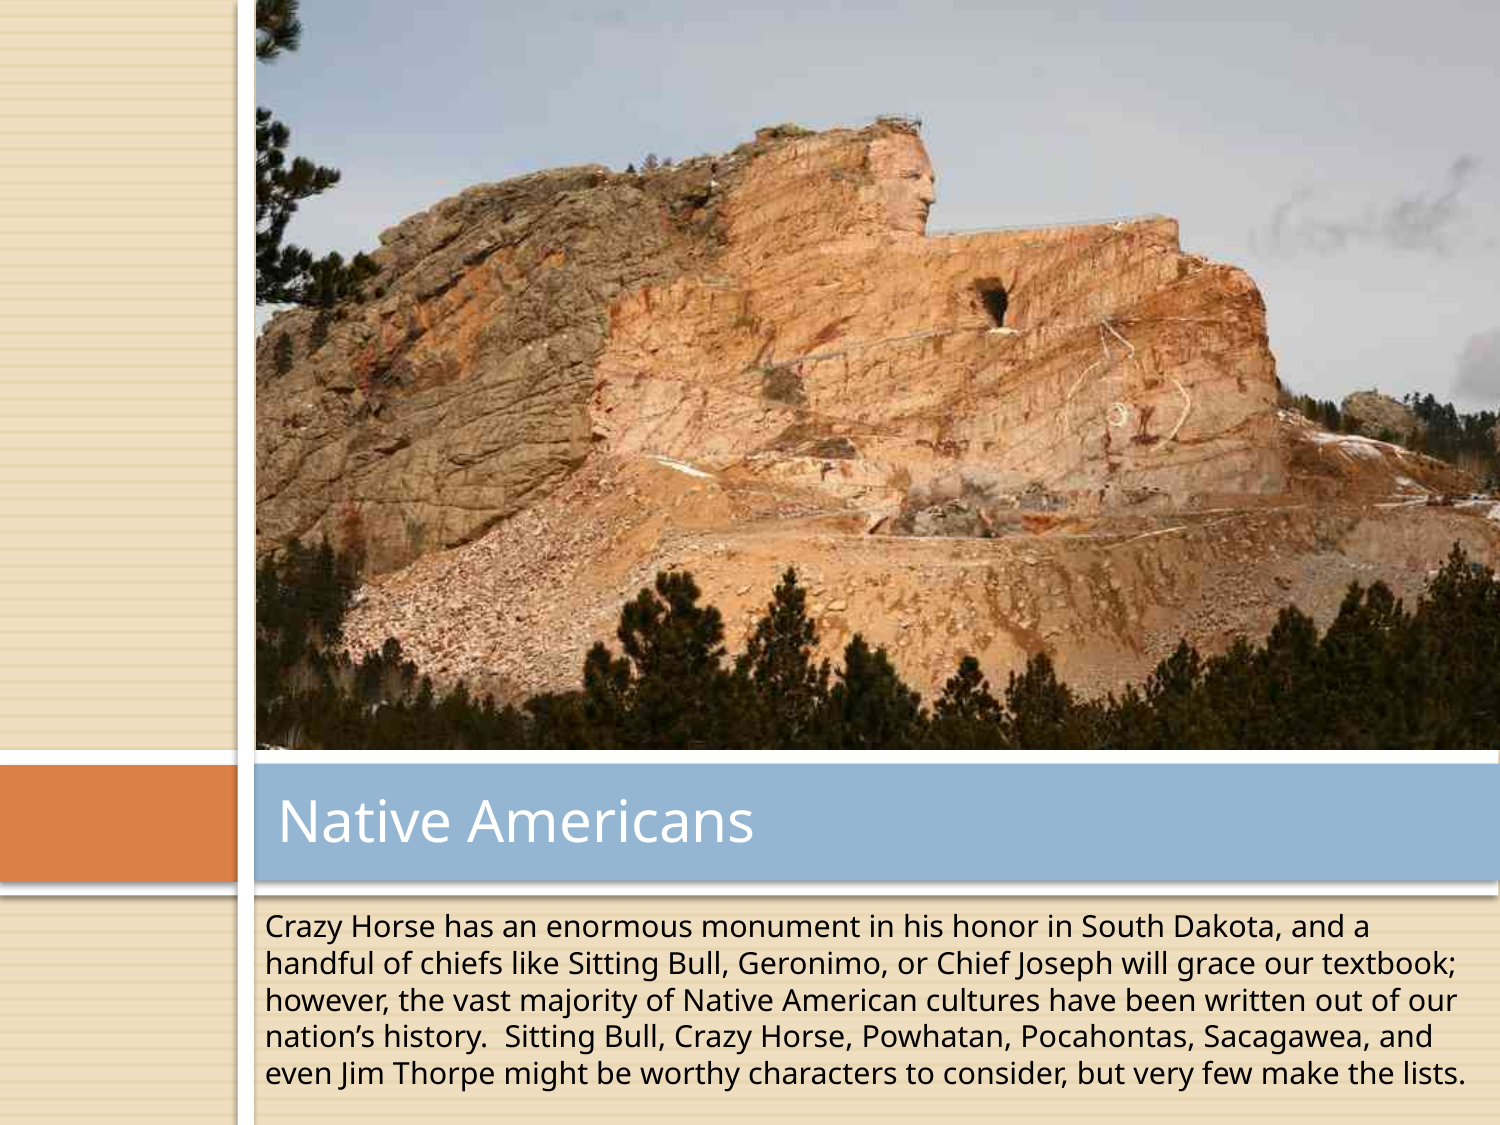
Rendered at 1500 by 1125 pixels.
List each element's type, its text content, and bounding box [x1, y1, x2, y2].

picture [255, 0, 1500, 750]
list Crazy Horse has an enormous monument in his honor in South Dakota, and a handful of chiefs like Sitting Bull, Geronimo, or Chief Joseph will grace our textbook; however, the vast majority of Native American cultures have been written out of our nation’s history. Sitting Bull, Crazy Horse, Powhatan, Pocahontas, Sacagawea, and even Jim Thorpe might be worthy characters to consider, but very few make the lists. [249, 900, 1500, 1100]
title Native Americans [262, 762, 1463, 875]
